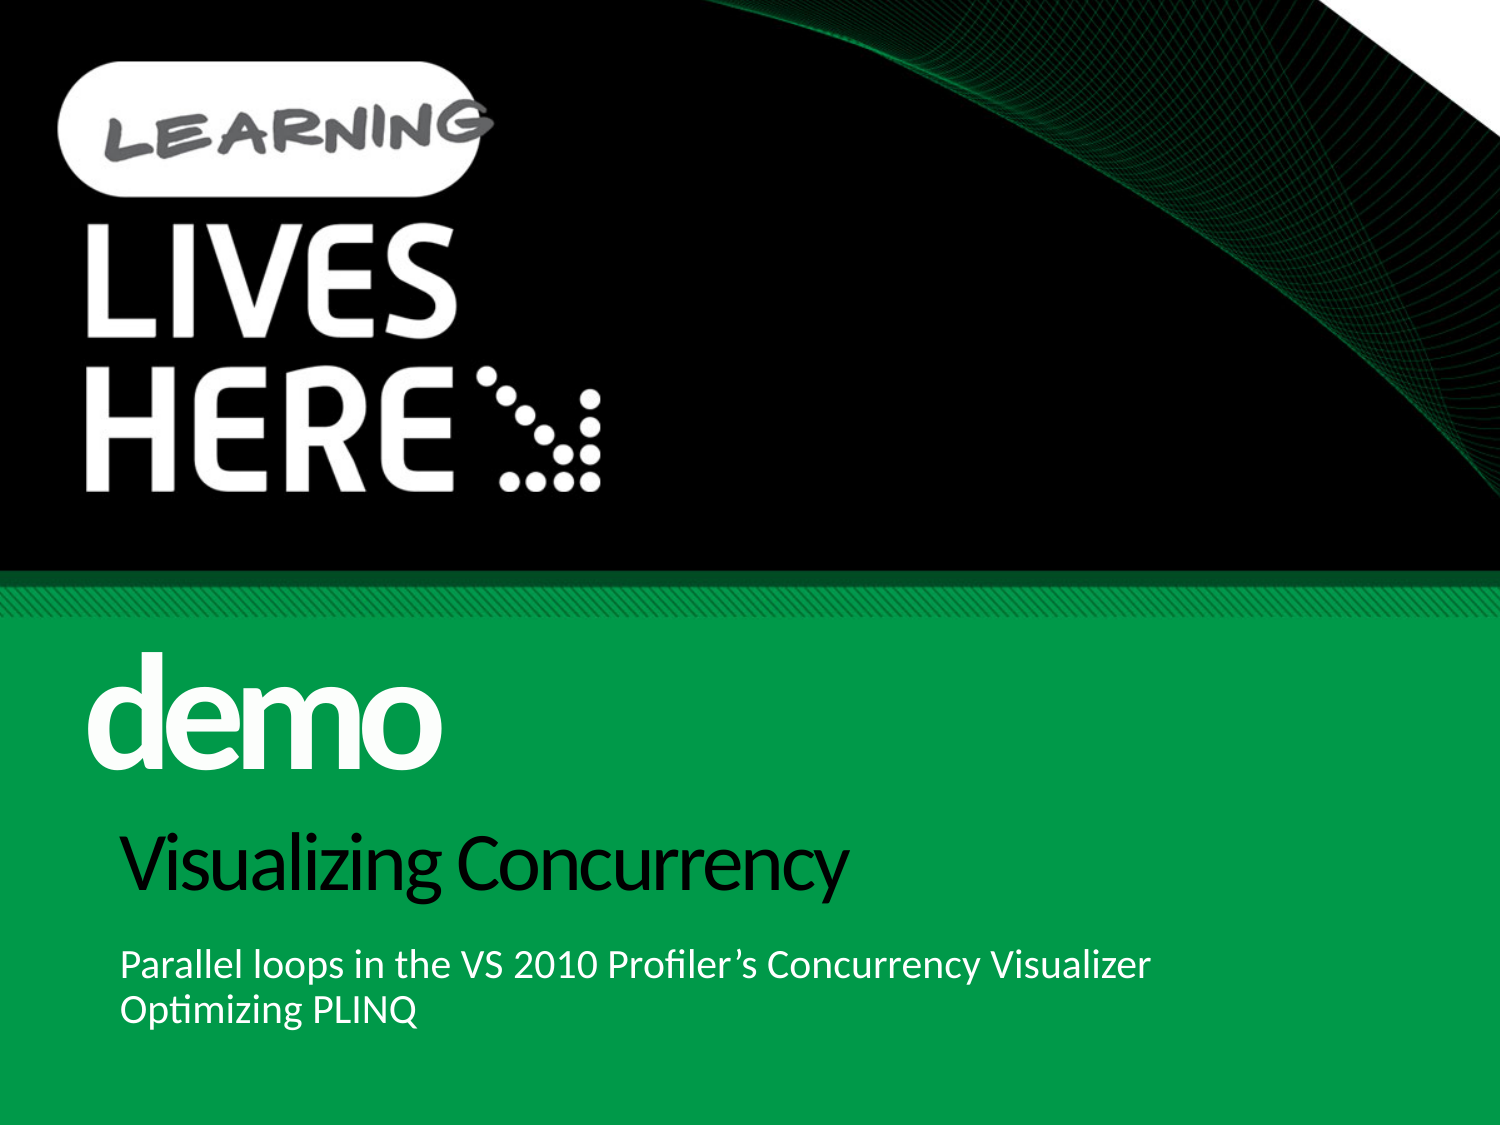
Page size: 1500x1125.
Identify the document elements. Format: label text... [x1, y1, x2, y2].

title Visualizing Concurrency [119, 818, 1375, 943]
list demo [83, 625, 1344, 800]
subtitle Parallel loops in the VS 2010 Profiler’s Concurrency Visualizer Optimizing PLINQ [119, 942, 1236, 1019]
picture [0, 0, 1500, 1125]
